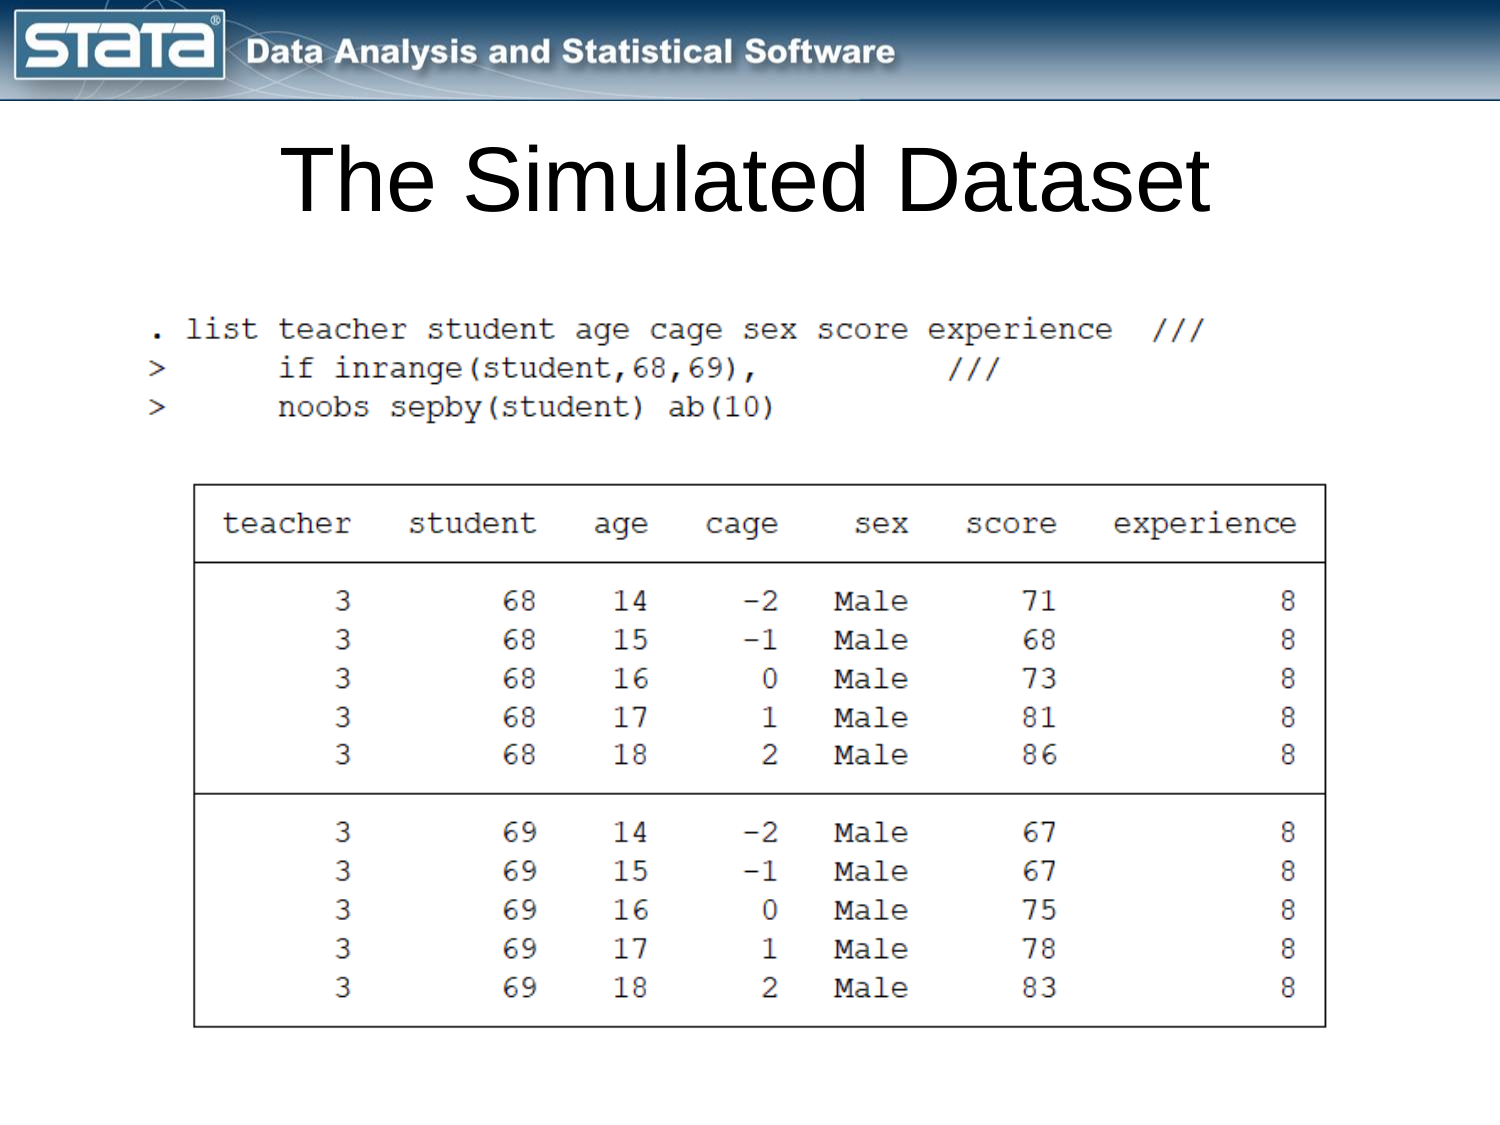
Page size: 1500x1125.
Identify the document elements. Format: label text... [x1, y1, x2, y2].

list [143, 312, 1357, 1051]
picture [0, 0, 1500, 102]
title The Simulated Dataset [70, 109, 1421, 250]
